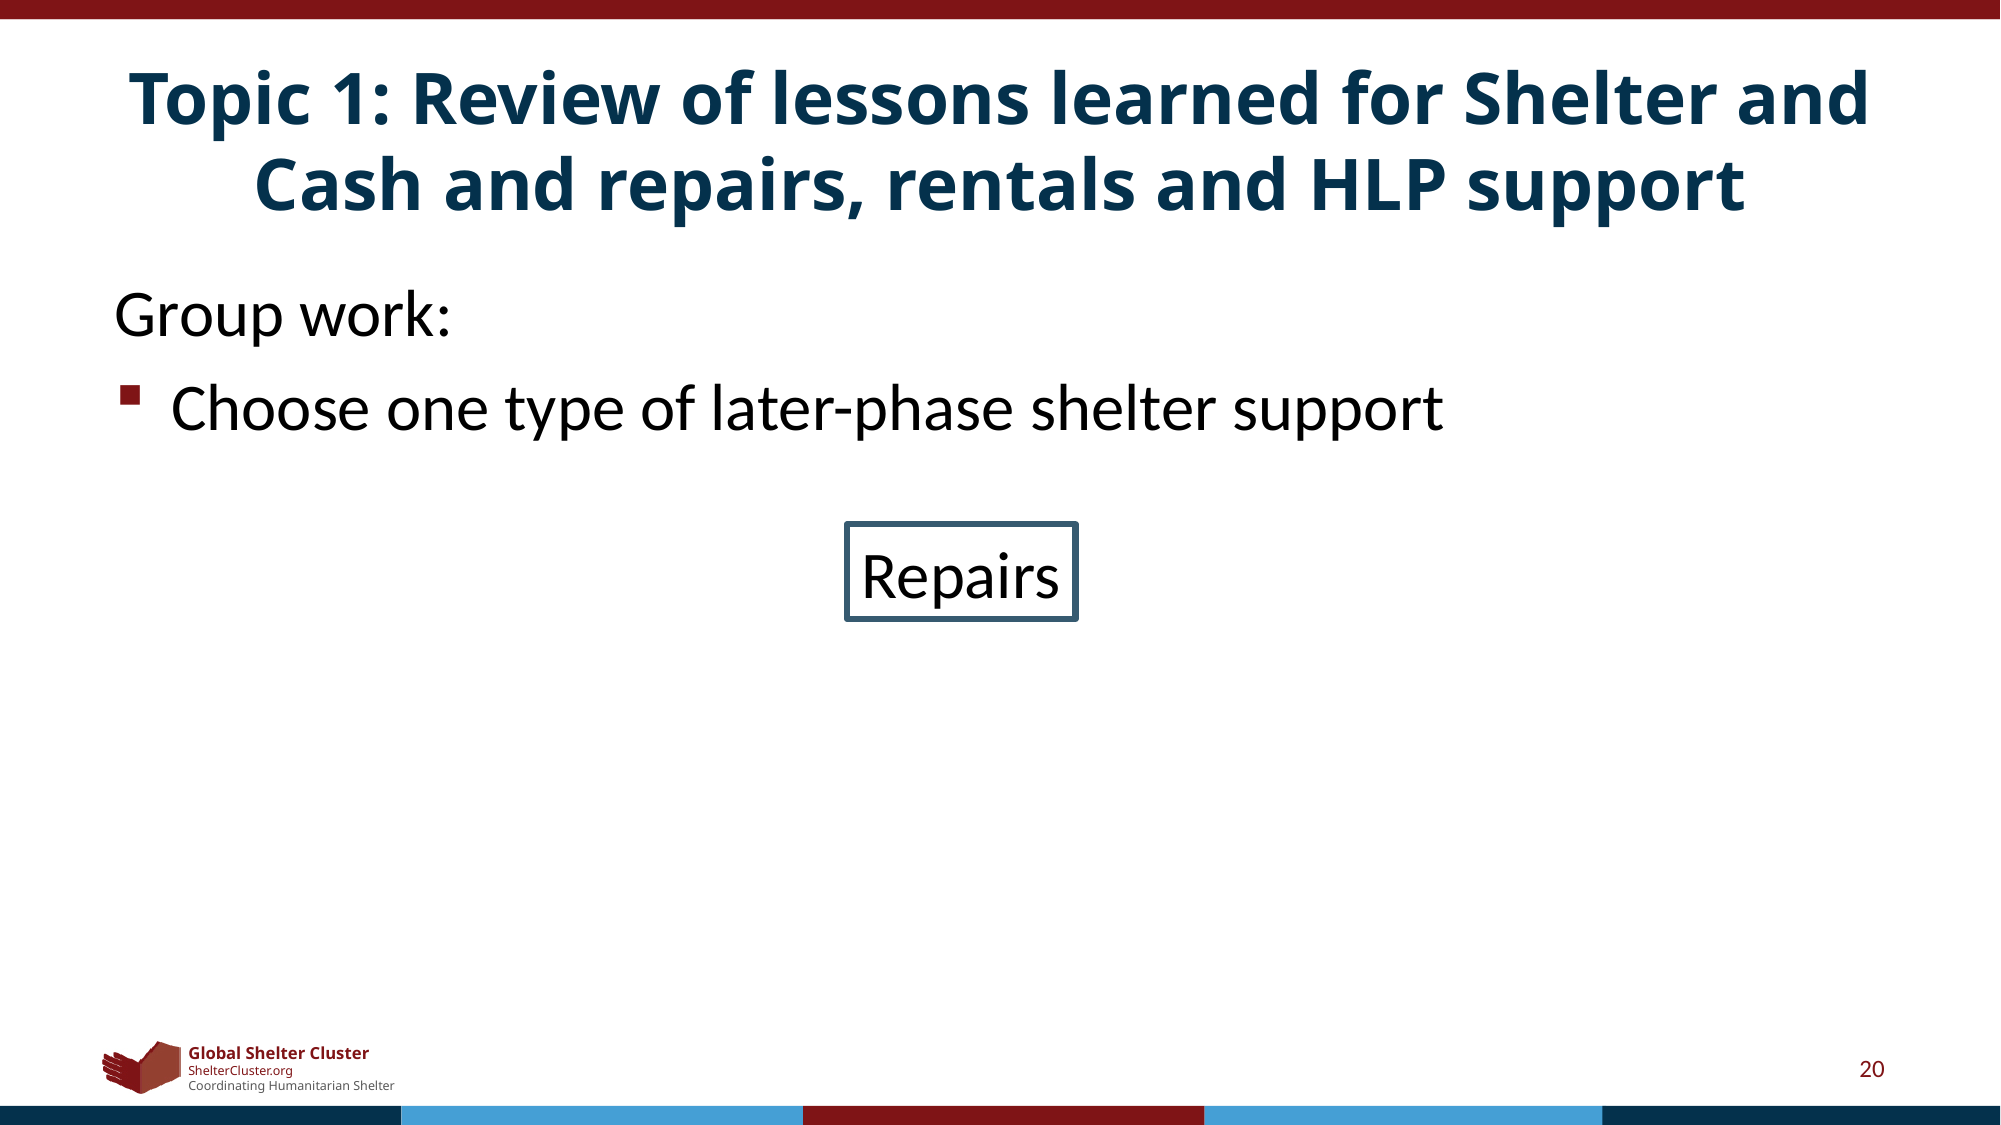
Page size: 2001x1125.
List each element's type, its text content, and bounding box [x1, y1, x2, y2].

text_box Repairs [847, 524, 1076, 620]
picture [102, 1041, 181, 1094]
list Group work: Choose one type of later-phase shelter support [99, 262, 1900, 463]
title Topic 1: Review of lessons learned for Shelter and Cash and repairs, rentals and HLP support [99, 45, 1900, 233]
slide_number 20 [1433, 1037, 1900, 1098]
